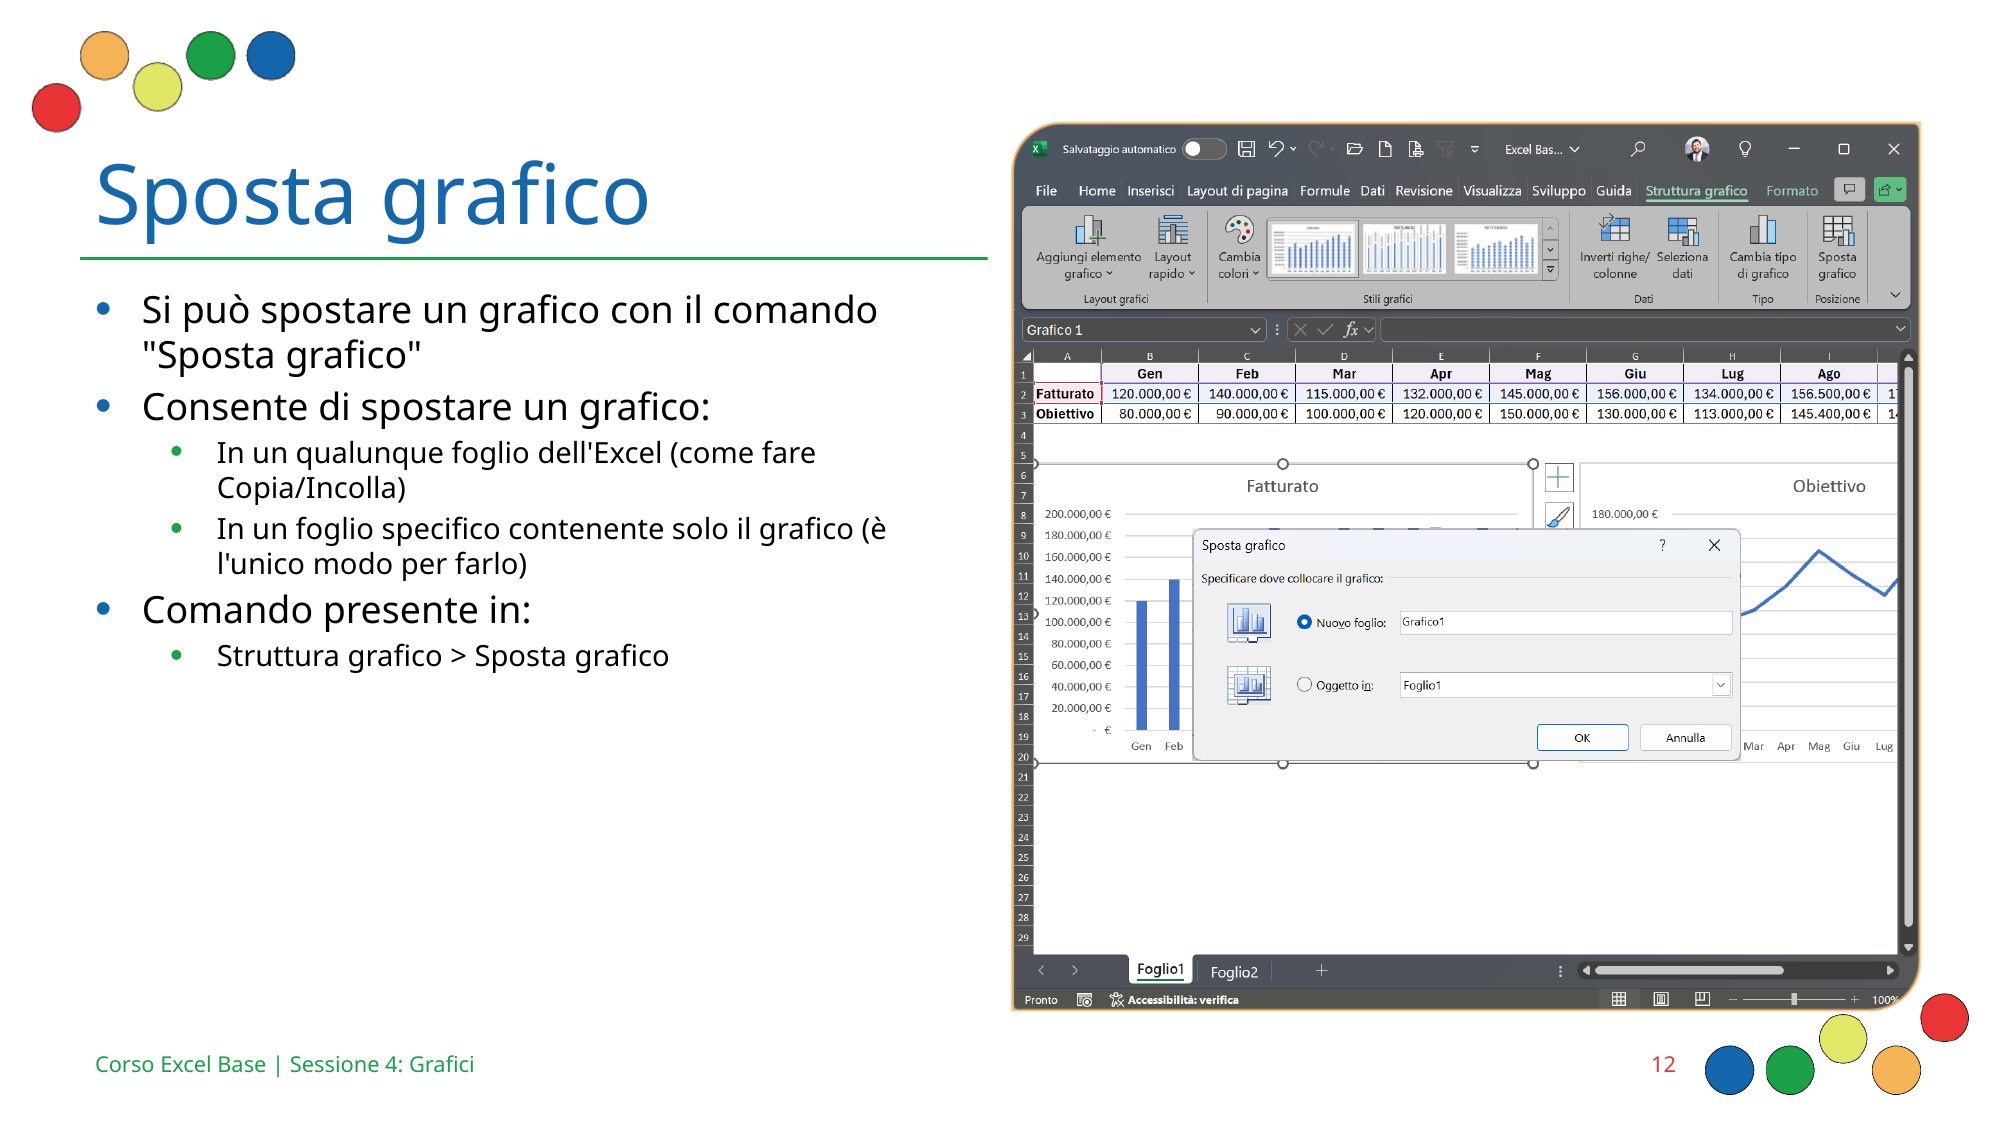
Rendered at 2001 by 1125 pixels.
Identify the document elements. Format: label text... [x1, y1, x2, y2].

list Si può spostare un grafico con il comando "Sposta grafico" Consente di spostare un grafico: In un qualunque foglio dell'Excel (come fare Copia/Incolla) In un foglio specifico contenente solo il grafico (è l'unico modo per farlo) Comando presente in: Struttura grafico > Sposta grafico [80, 278, 988, 1011]
footer Corso Excel Base | Sessione 4: Grafici [80, 1035, 1571, 1096]
picture [1012, 122, 1971, 1096]
slide_number 12 [1583, 1035, 1692, 1096]
title Sposta grafico [80, 123, 988, 259]
picture [29, 30, 295, 135]
